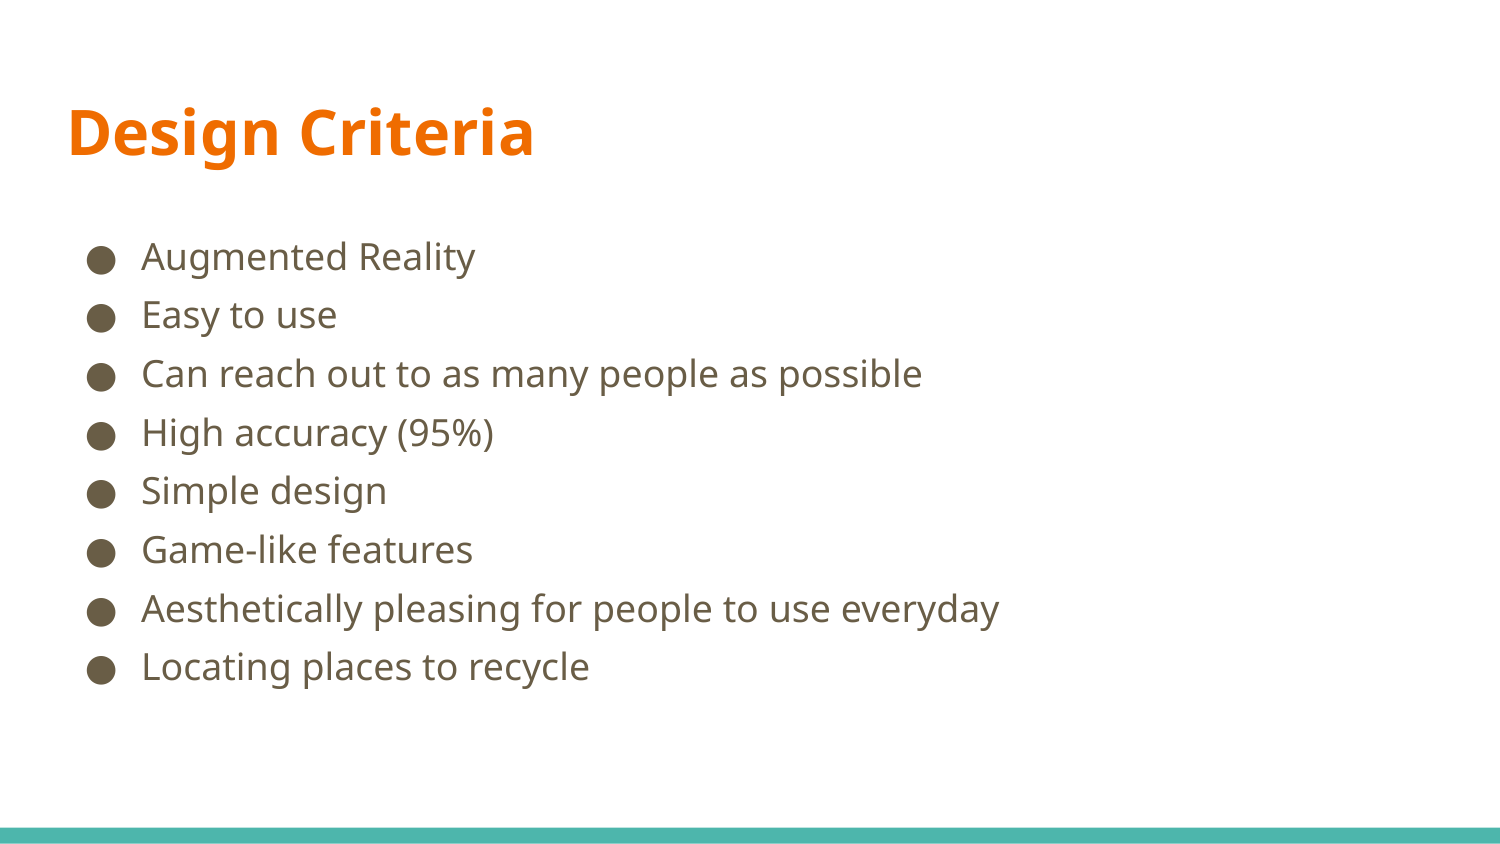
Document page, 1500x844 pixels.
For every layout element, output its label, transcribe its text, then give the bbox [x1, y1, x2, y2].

title Design Criteria [51, 72, 1449, 189]
list Augmented Reality Easy to use Can reach out to as many people as possible High accuracy (95%) Simple design Game-like features Aesthetically pleasing for people to use everyday Locating places to recycle [51, 207, 1449, 750]
